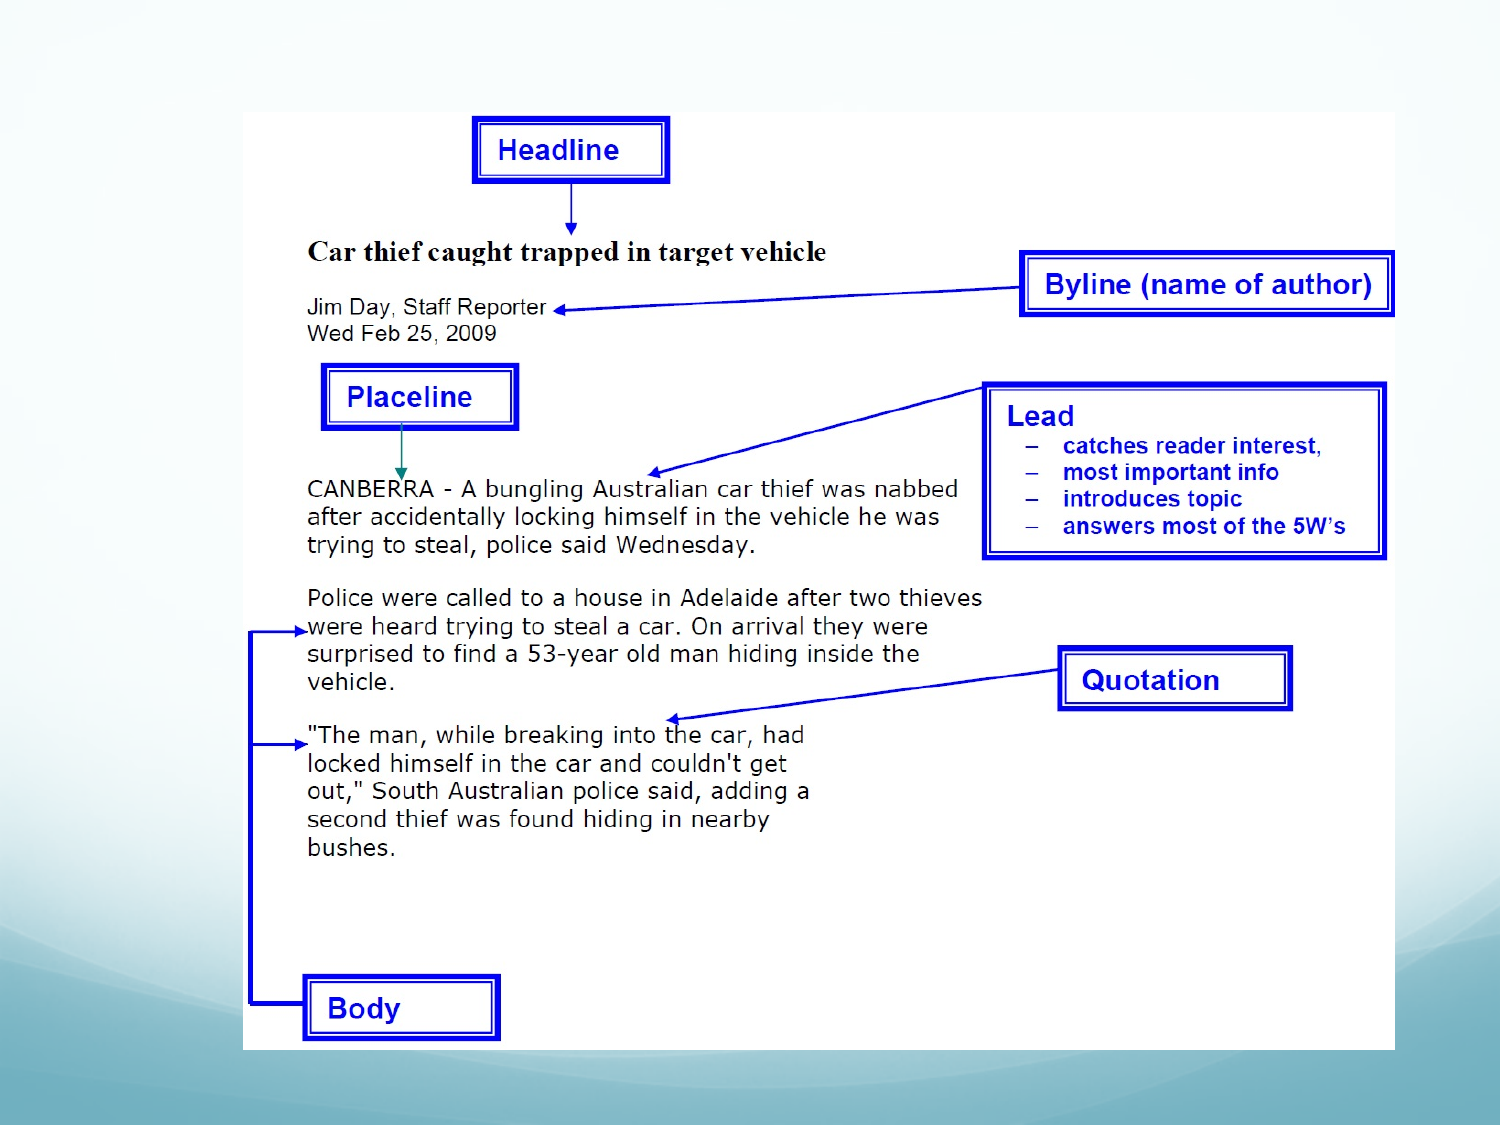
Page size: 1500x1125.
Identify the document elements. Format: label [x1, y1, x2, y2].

list [0, 111, 1500, 1051]
